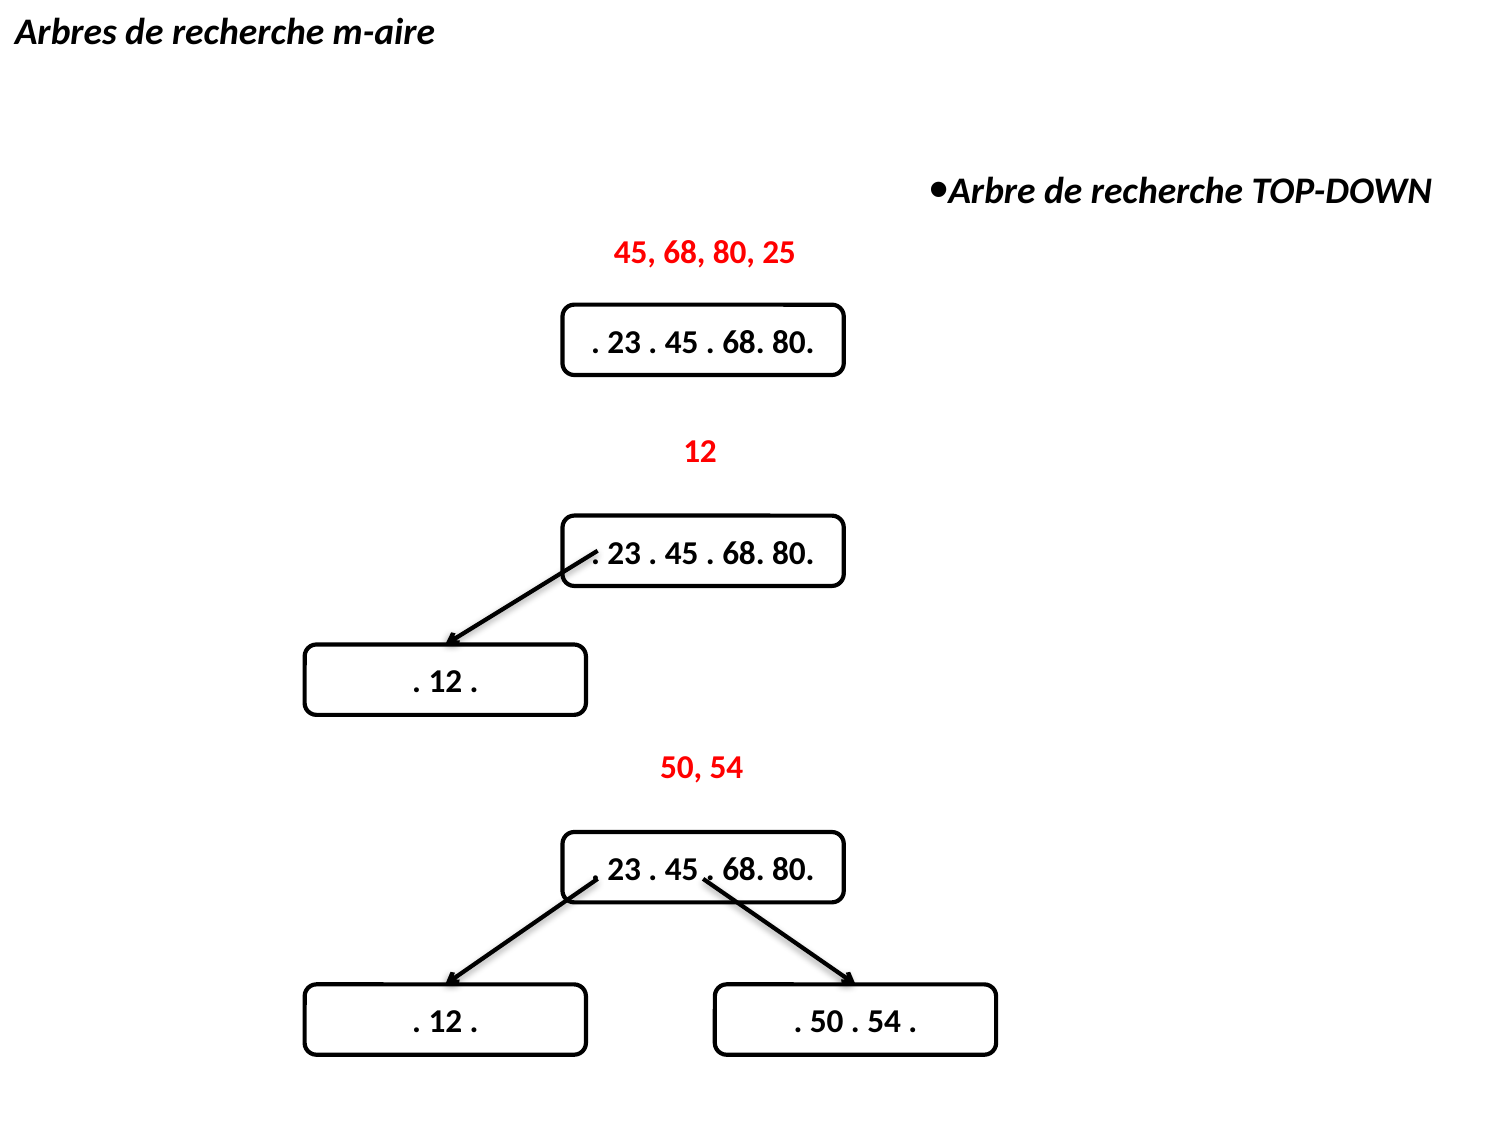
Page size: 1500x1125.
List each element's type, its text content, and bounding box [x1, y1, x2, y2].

text_box . 50 . 54 . [712, 982, 999, 1057]
text_box . 23 . 45 . 68. 80. [560, 829, 846, 905]
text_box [445, 550, 598, 645]
text_box . 23 . 45 . 68. 80. [560, 302, 846, 378]
text_box 50, 54 [645, 738, 759, 793]
text_box . 12 . [302, 982, 589, 1057]
text_box 12 [668, 421, 732, 477]
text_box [702, 878, 856, 985]
text_box . 23 . 45 . 68. 80. [560, 513, 846, 589]
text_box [445, 878, 598, 985]
text_box Arbres de recherche m-aire [0, 0, 551, 60]
text_box 45, 68, 80, 25 [599, 222, 811, 278]
text_box . 12 . [302, 642, 589, 717]
text_box Arbre de recherche TOP-DOWN [913, 164, 1489, 220]
